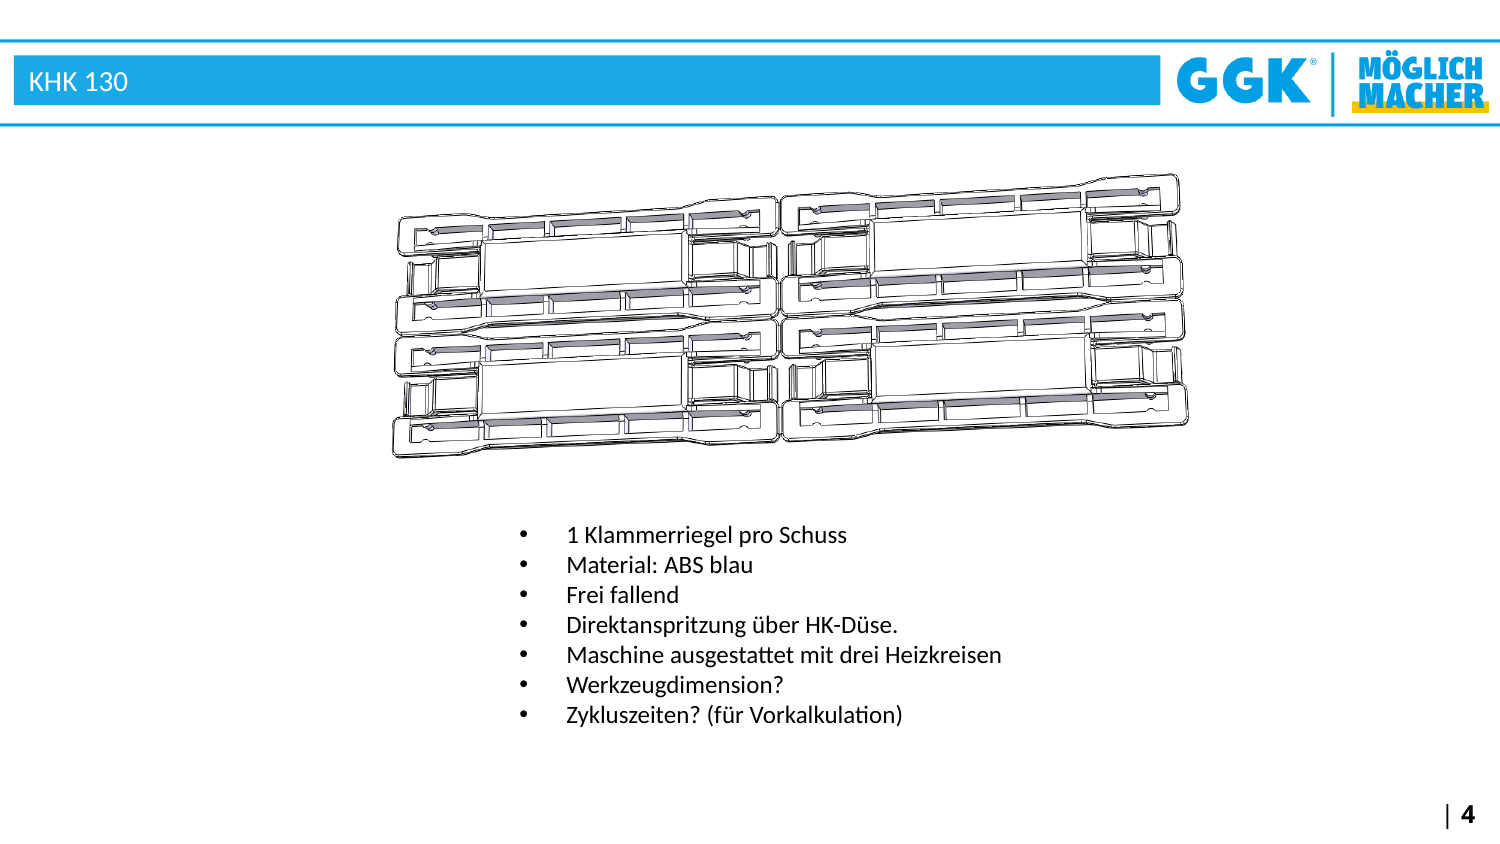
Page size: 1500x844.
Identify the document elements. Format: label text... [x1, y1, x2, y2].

picture [1176, 53, 1331, 117]
picture [371, 149, 1205, 468]
text_box KHK 130 [13, 55, 1161, 106]
picture [1390, 63, 1394, 73]
text_box | 4 [1053, 791, 1490, 841]
text_box 1 Klammerriegel pro Schuss Material: ABS blau Frei fallend Direktanspritzung über HK-Düse. Maschine ausgestattet mit drei Heizkreisen Werkzeugdimension? Zykluszeiten? (für Vorkalkulation) [504, 511, 1018, 811]
picture [1334, 50, 1489, 117]
